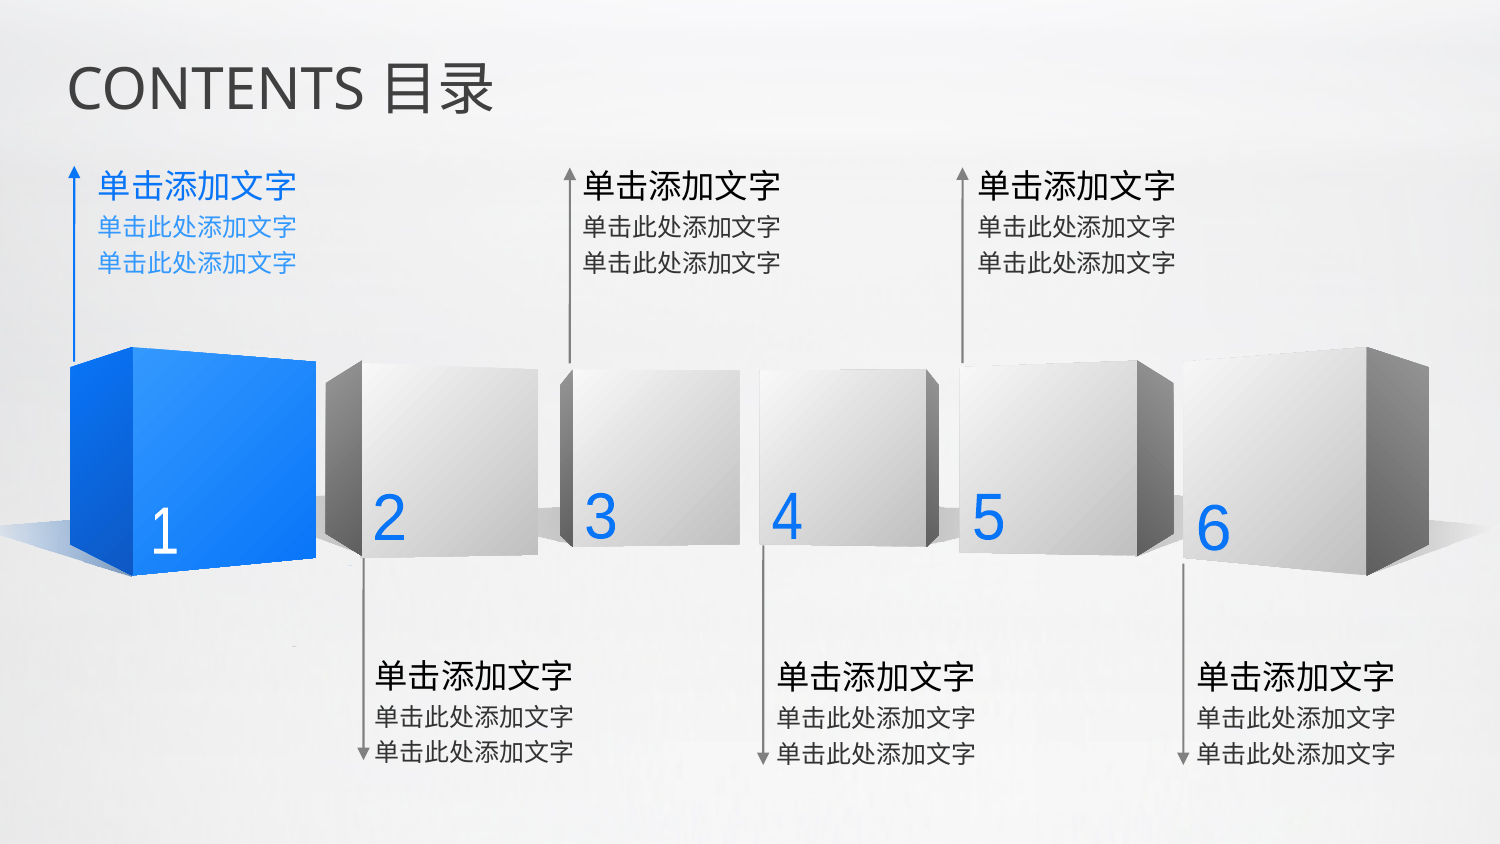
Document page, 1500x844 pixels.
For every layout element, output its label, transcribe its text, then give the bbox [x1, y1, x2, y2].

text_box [759, 369, 954, 547]
picture [0, 0, 1500, 844]
text_box 单击添加文字 单击此处添加文字 单击此处添加文字 [567, 150, 880, 285]
text_box [563, 167, 577, 364]
text_box 单击添加文字 单击此处添加文字 单击此处添加文字 [962, 150, 1275, 285]
text_box [357, 576, 370, 761]
text_box [1177, 584, 1190, 766]
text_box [0, 346, 317, 577]
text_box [959, 360, 1177, 557]
text_box CONTENTS目录 [51, 43, 597, 137]
text_box 单击添加文字 单击此处添加文字 单击此处添加文字 [83, 150, 396, 285]
text_box 单击添加文字 单击此处添加文字 单击此处添加文字 [1181, 641, 1495, 776]
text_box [542, 369, 740, 547]
text_box 单击添加文字 单击此处添加文字 单击此处添加文字 [761, 641, 1075, 776]
text_box [68, 165, 81, 345]
text_box 单击添加文字 单击此处添加文字 单击此处添加文字 [360, 639, 673, 775]
text_box [956, 167, 969, 359]
text_box [757, 555, 770, 766]
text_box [1183, 346, 1500, 576]
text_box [320, 360, 538, 567]
